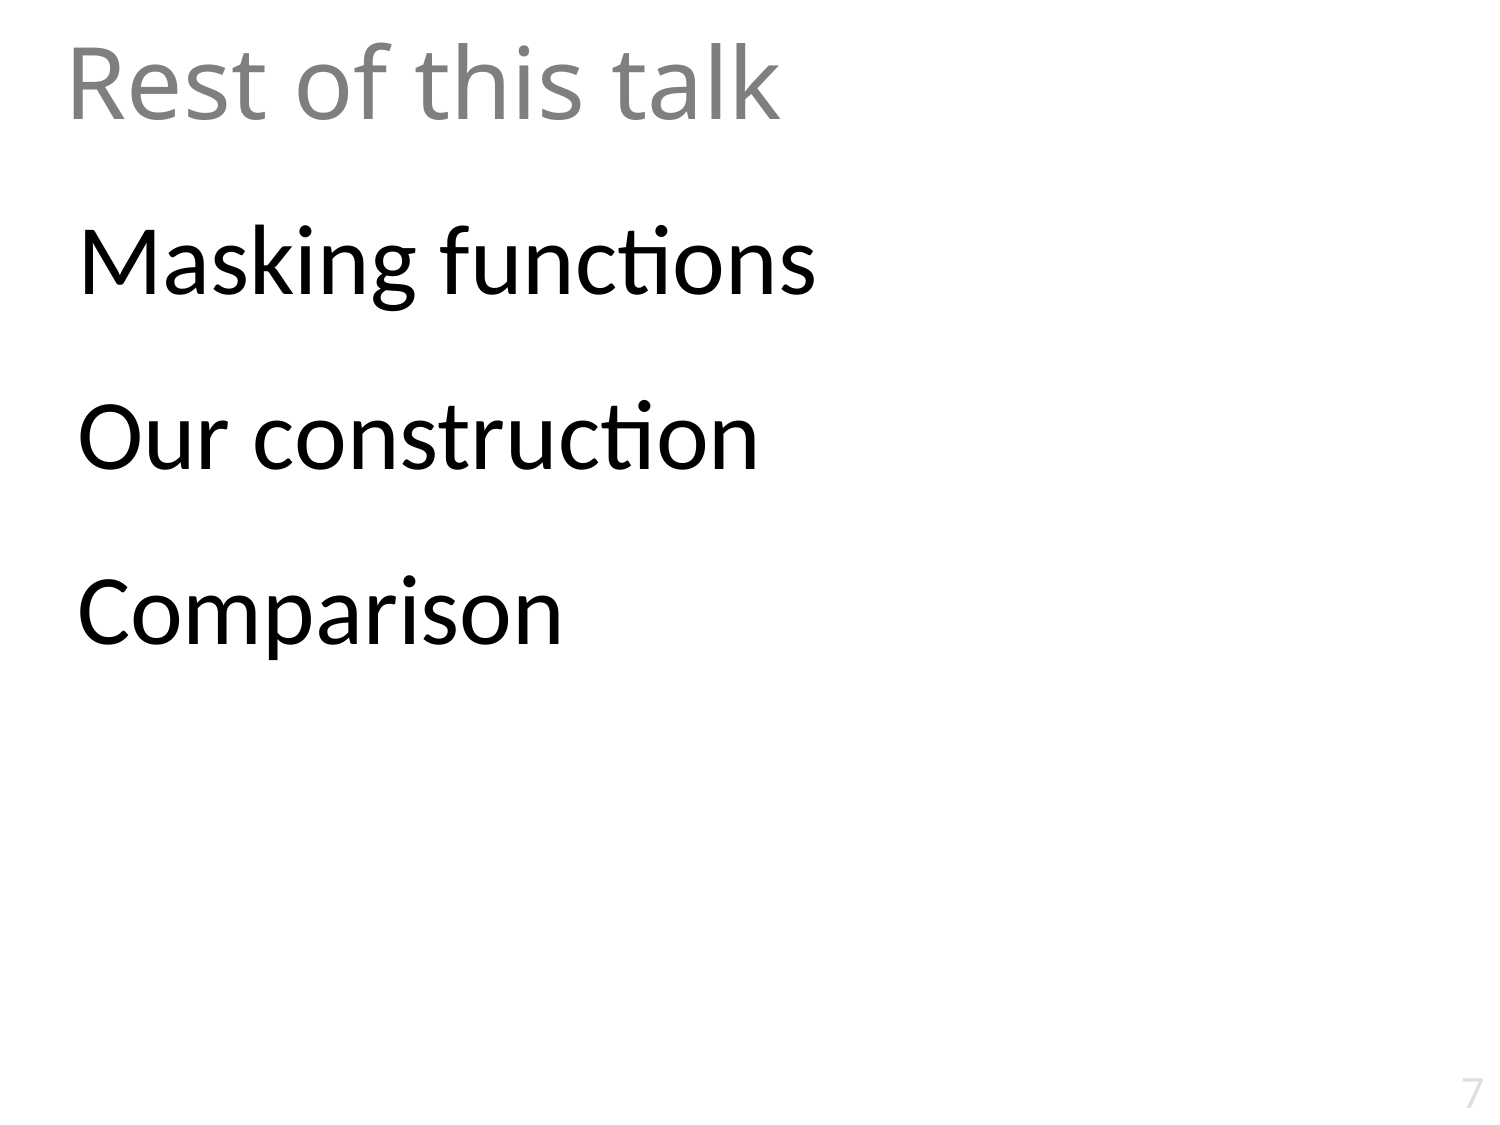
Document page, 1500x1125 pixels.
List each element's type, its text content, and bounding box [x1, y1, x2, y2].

text_box Masking functions [62, 187, 1500, 300]
slide_number 7 [1362, 1065, 1500, 1125]
text_box Comparison [62, 537, 1100, 650]
text_box Our construction [62, 362, 1025, 475]
text_box Rest of this talk [50, 12, 1500, 148]
